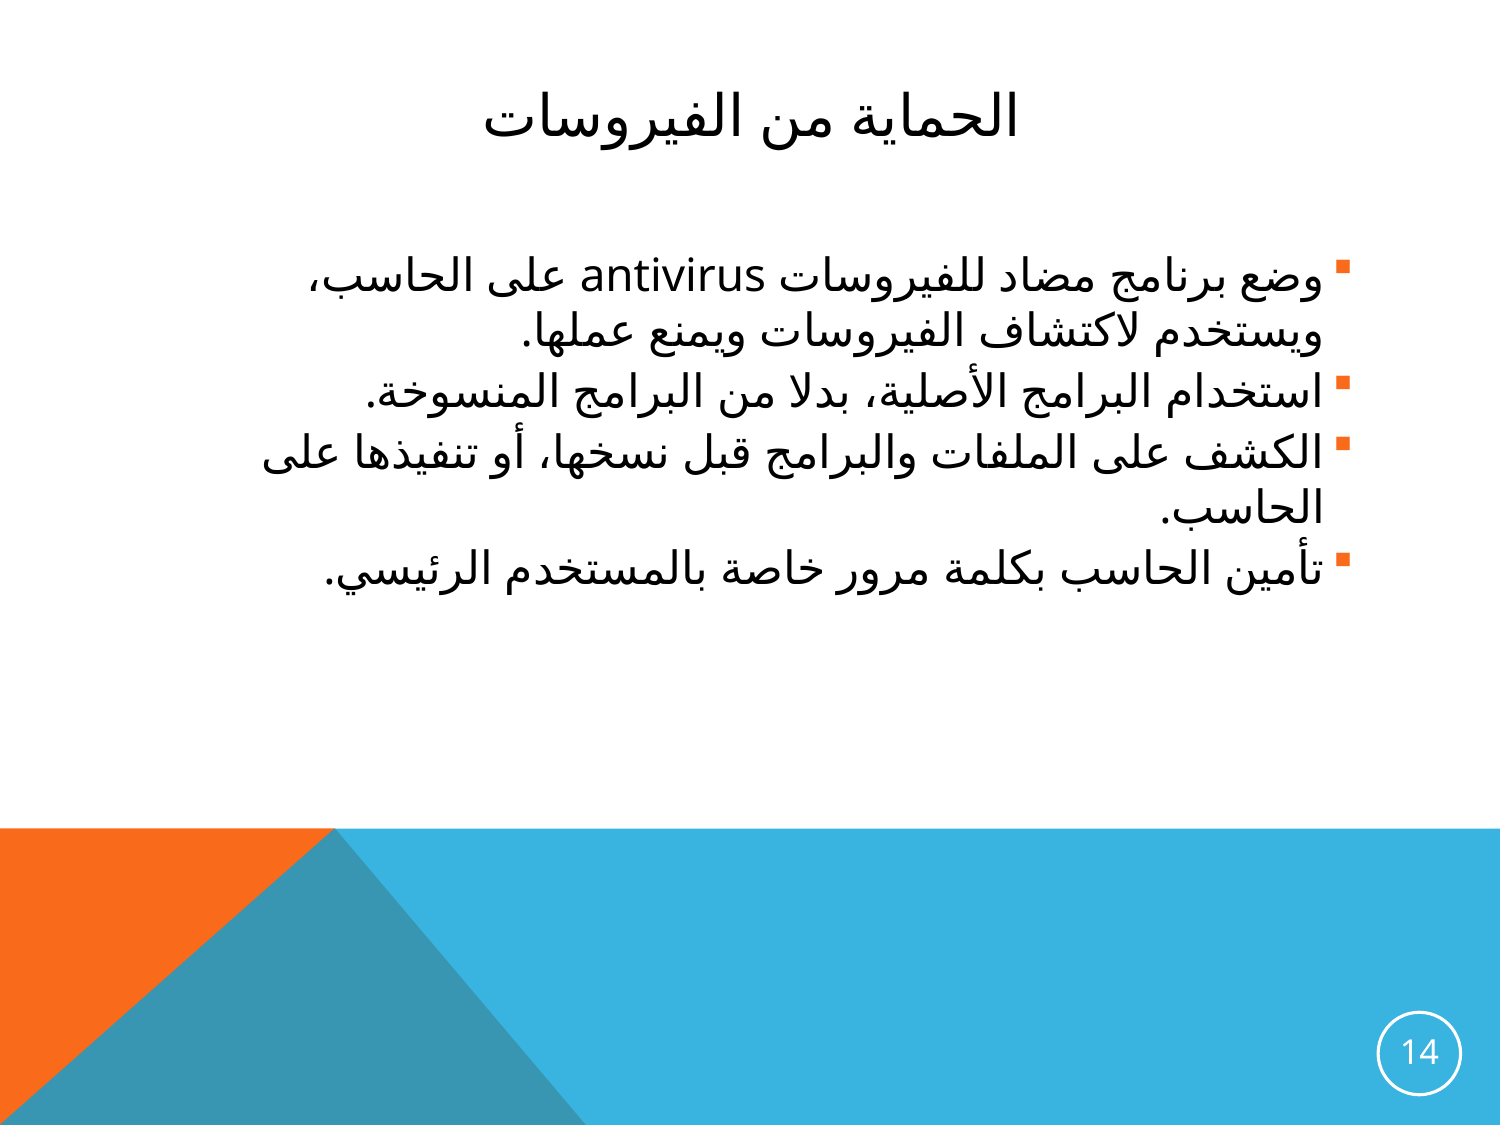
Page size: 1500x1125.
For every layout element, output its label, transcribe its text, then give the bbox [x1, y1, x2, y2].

slide_number 14 [1376, 1010, 1463, 1097]
title الحماية من الفيروسات [135, 60, 1369, 150]
list وضع برنامج مضاد للفيروسات antivirus على الحاسب، ويستخدم لاكتشاف الفيروسات ويمنع عملها. استخدام البرامج الأصلية، بدلا من البرامج المنسوخة. الكشف على الملفات والبرامج قبل نسخها، أو تنفيذها على الحاسب. تأمين الحاسب بكلمة مرور خاصة بالمستخدم الرئيسي. [135, 237, 1369, 825]
